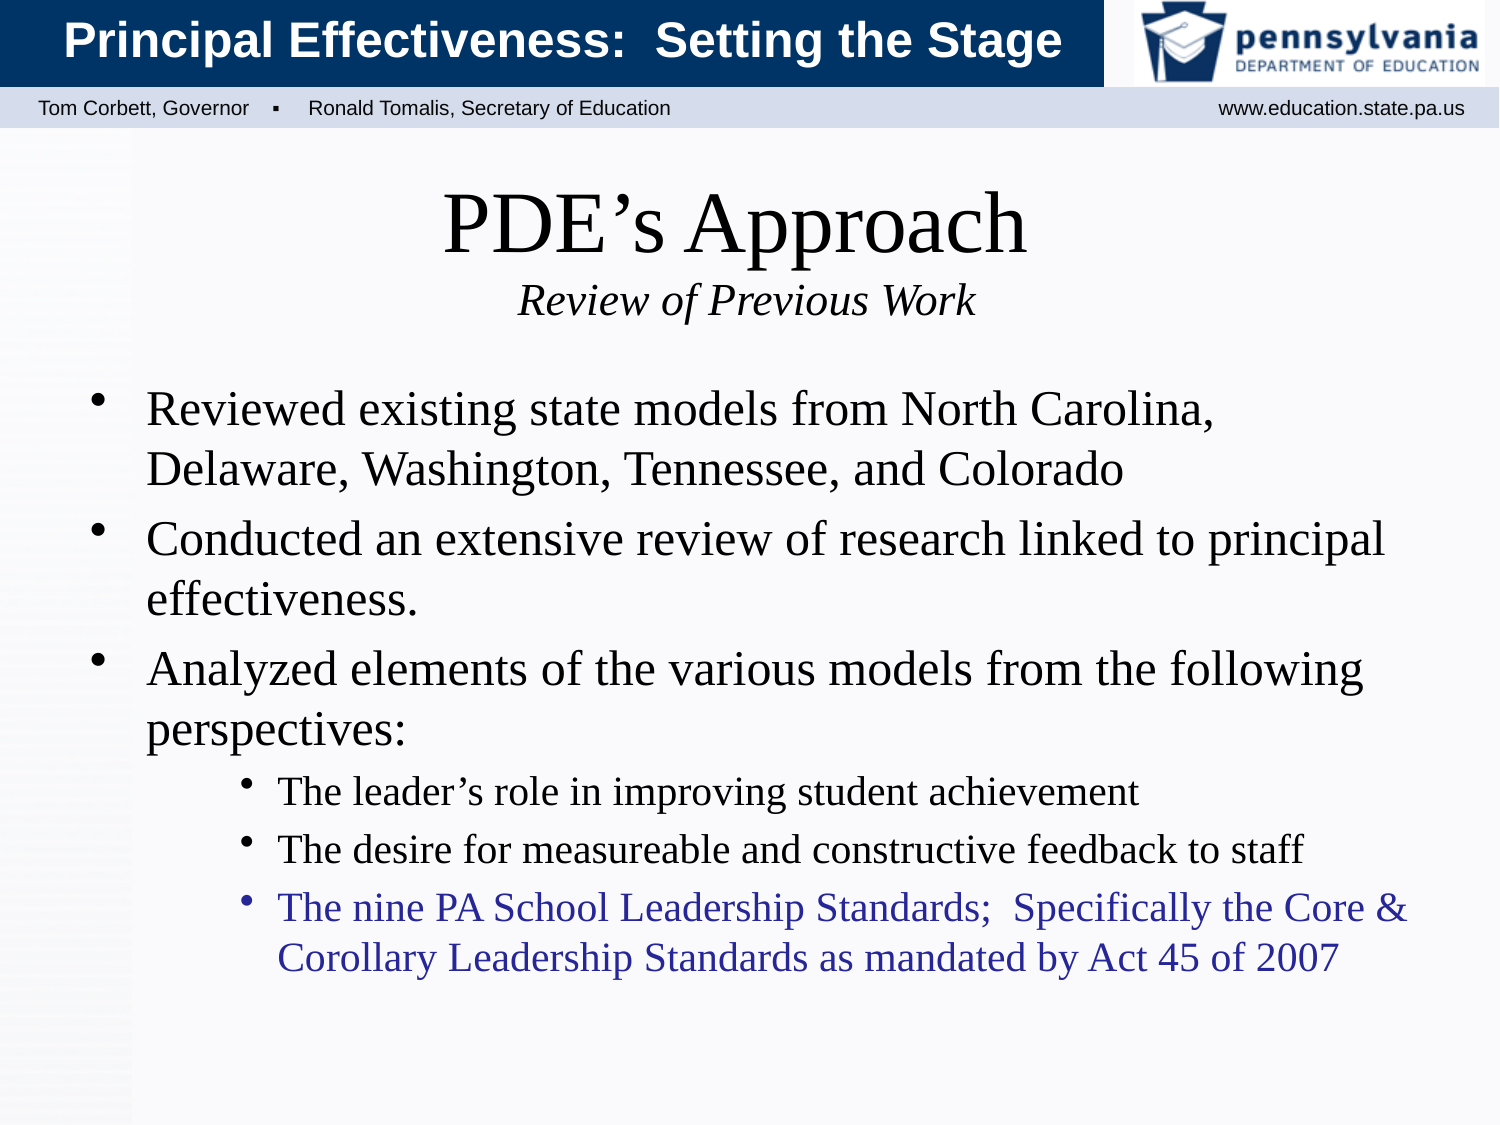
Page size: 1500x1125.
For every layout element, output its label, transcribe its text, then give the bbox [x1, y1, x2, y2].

list Reviewed existing state models from North Carolina, Delaware, Washington, Tennessee, and Colorado Conducted an extensive review of research linked to principal effectiveness. Analyzed elements of the various models from the following perspectives: The leader’s role in improving student achievement The desire for measureable and constructive feedback to staff The nine PA School Leadership Standards; Specifically the Core & Corollary Leadership Standards as mandated by Act 45 of 2007 [75, 367, 1443, 1059]
picture [0, 0, 1500, 1125]
title PDE’s Approach Review of Previous Work [32, 157, 1462, 338]
